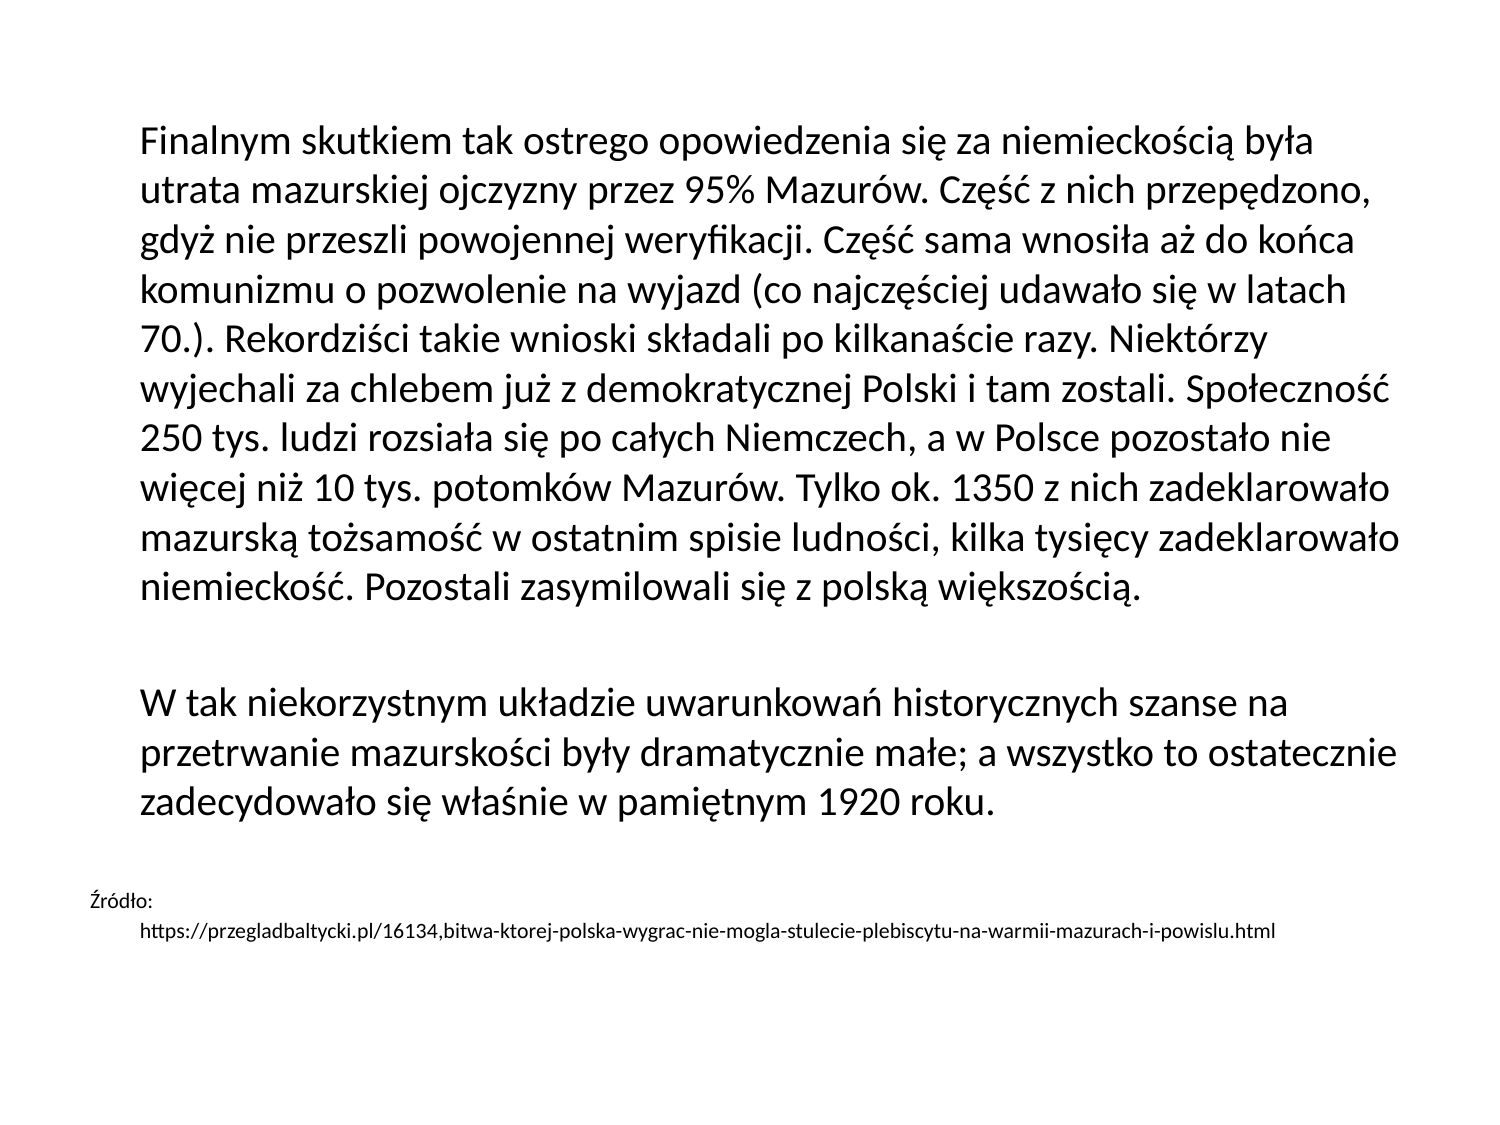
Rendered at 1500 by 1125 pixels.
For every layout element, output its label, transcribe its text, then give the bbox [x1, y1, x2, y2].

list Finalnym skutkiem tak ostrego opowiedzenia się za niemieckością była utrata mazurskiej ojczyzny przez 95% Mazurów. Część z nich przepędzono, gdyż nie przeszli powojennej weryfikacji. Część sama wnosiła aż do końca komunizmu o pozwolenie na wyjazd (co najczęściej udawało się w latach 70.). Rekordziści takie wnioski składali po kilkanaście razy. Niektórzy wyjechali za chlebem już z demokratycznej Polski i tam zostali. Społeczność 250 tys. ludzi rozsiała się po całych Niemczech, a w Polsce pozostało nie więcej niż 10 tys. potomków Mazurów. Tylko ok. 1350 z nich zadeklarowało mazurską tożsamość w ostatnim spisie ludności, kilka tysięcy zadeklarowało niemieckość. Pozostali zasymilowali się z polską większością. W tak niekorzystnym układzie uwarunkowań historycznych szanse na przetrwanie mazurskości były dramatycznie małe; a wszystko to ostatecznie zadecydowało się właśnie w pamiętnym 1920 roku. Źródło: https://przegladbaltycki.pl/16134,bitwa-ktorej-polska-wygrac-nie-mogla-stulecie-plebiscytu-na-warmii-mazurach-i-powislu.html [75, 105, 1425, 1005]
